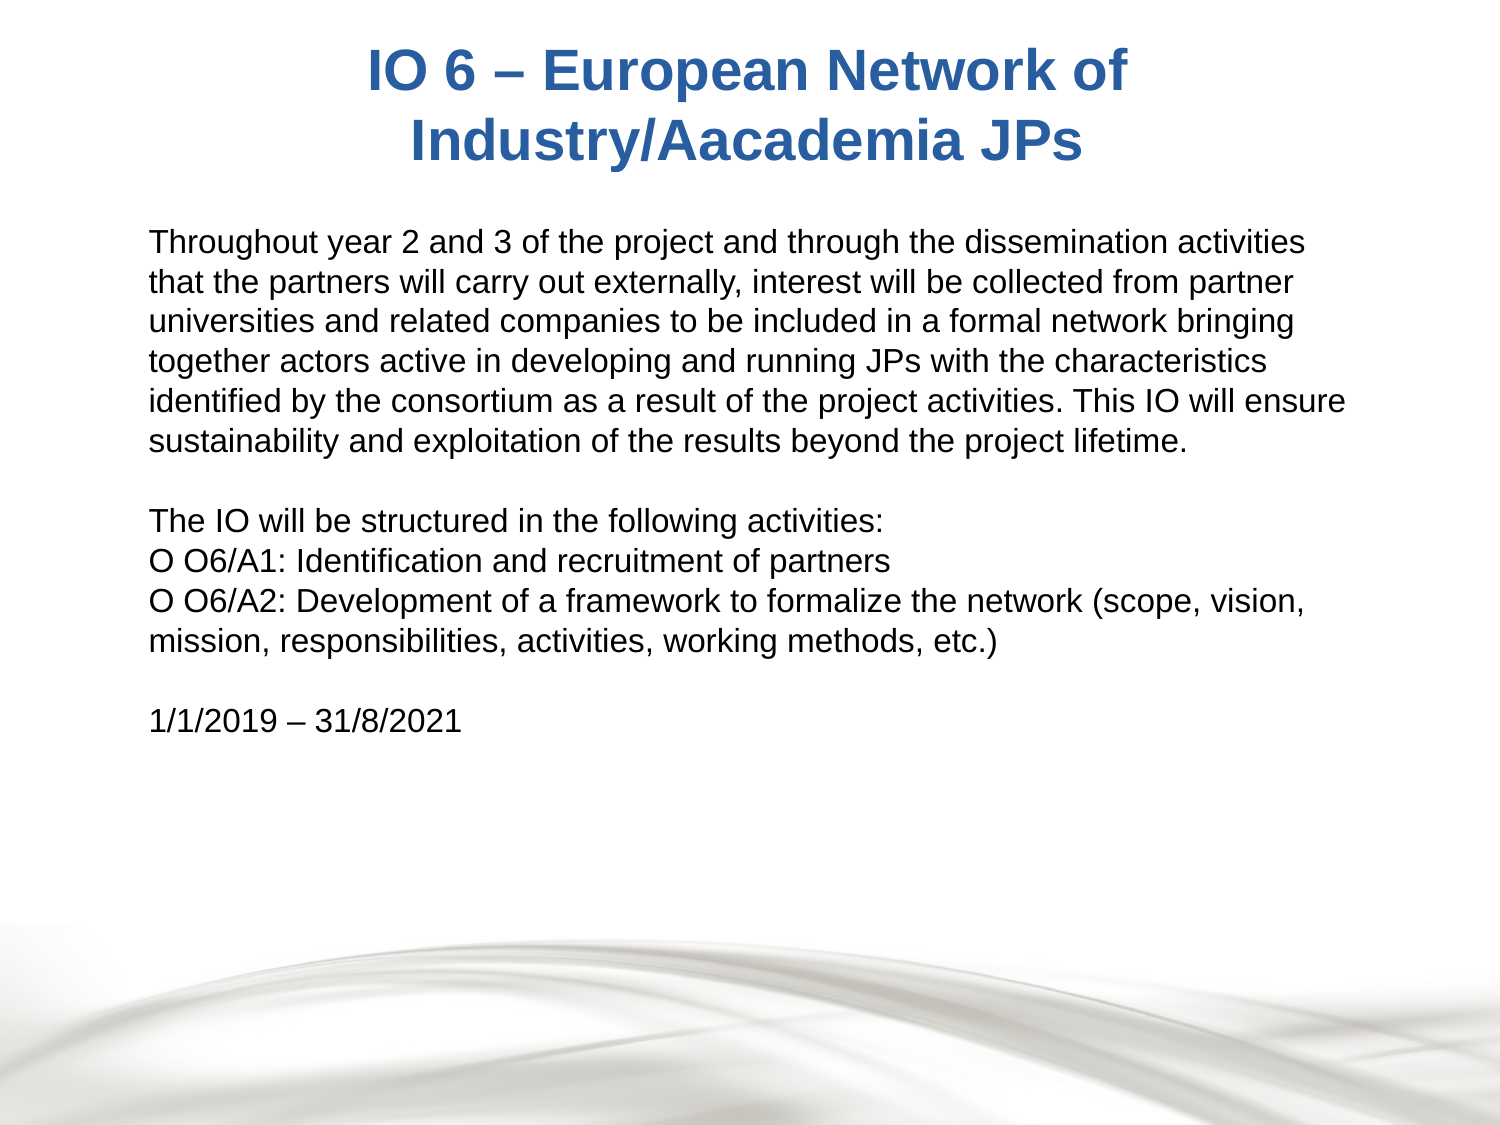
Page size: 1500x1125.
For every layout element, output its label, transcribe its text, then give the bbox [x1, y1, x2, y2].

text_box IO 6 – European Network of Industry/Aacademia JPs [129, 24, 1367, 180]
text_box Throughout year 2 and 3 of the project and through the dissemination activities that the partners will carry out externally, interest will be collected from partner universities and related companies to be included in a formal network bringing together actors active in developing and running JPs with the characteristics identified by the consortium as a result of the project activities. This IO will ensure sustainability and exploitation of the results beyond the project lifetime. The IO will be structured in the following activities: O O6/A1: Identification and recruitment of partners O O6/A2: Development of a framework to formalize the network (scope, vision, mission, responsibilities, activities, working methods, etc.) 1/1/2019 – 31/8/2021 [133, 212, 1372, 787]
picture [0, 924, 1500, 1125]
